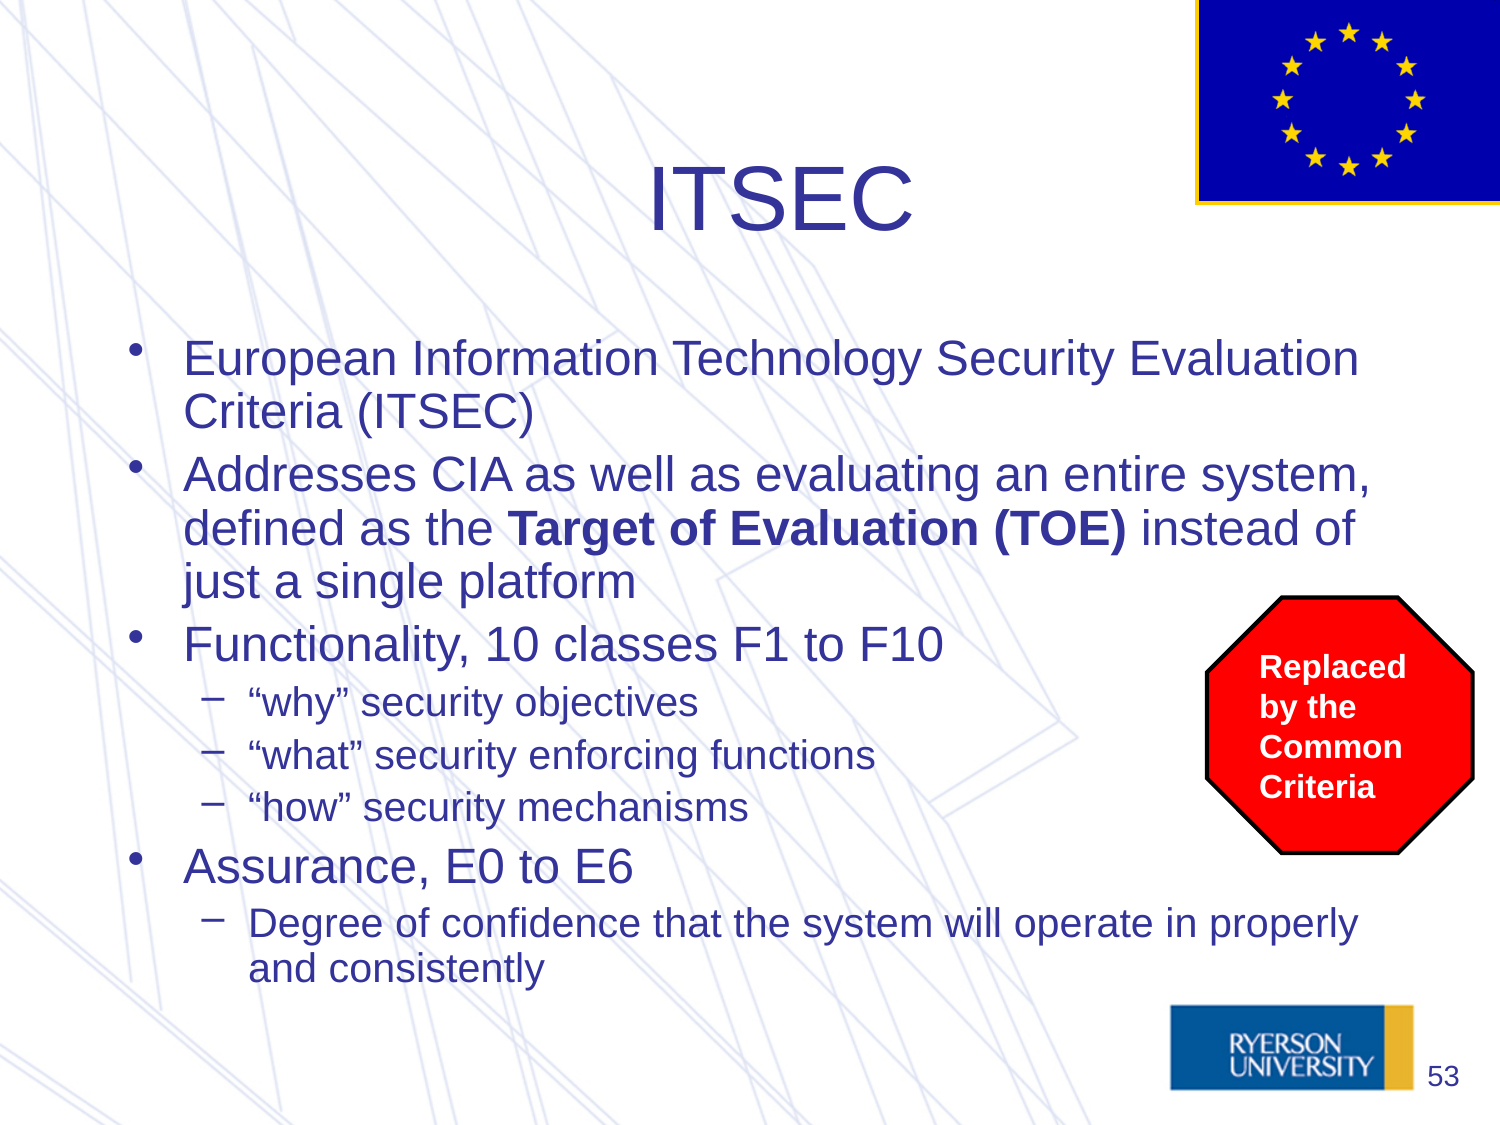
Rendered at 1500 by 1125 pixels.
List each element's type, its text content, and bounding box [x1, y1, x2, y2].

slide_number 53 [1399, 1049, 1476, 1113]
picture [1198, 0, 1500, 201]
list European Information Technology Security Evaluation Criteria (ITSEC) Addresses CIA as well as evaluating an entire system, defined as the Target of Evaluation (TOE) instead of just a single platform Functionality, 10 classes F1 to F10 “why” security objectives “what” security enforcing functions “how” security mechanisms Assurance, E0 to E6 Degree of confidence that the system will operate in properly and consistently [112, 324, 1451, 1001]
picture [0, 0, 1500, 1125]
text_box Replaced by the Common Criteria [1206, 597, 1473, 854]
title ITSEC [112, 99, 1451, 288]
